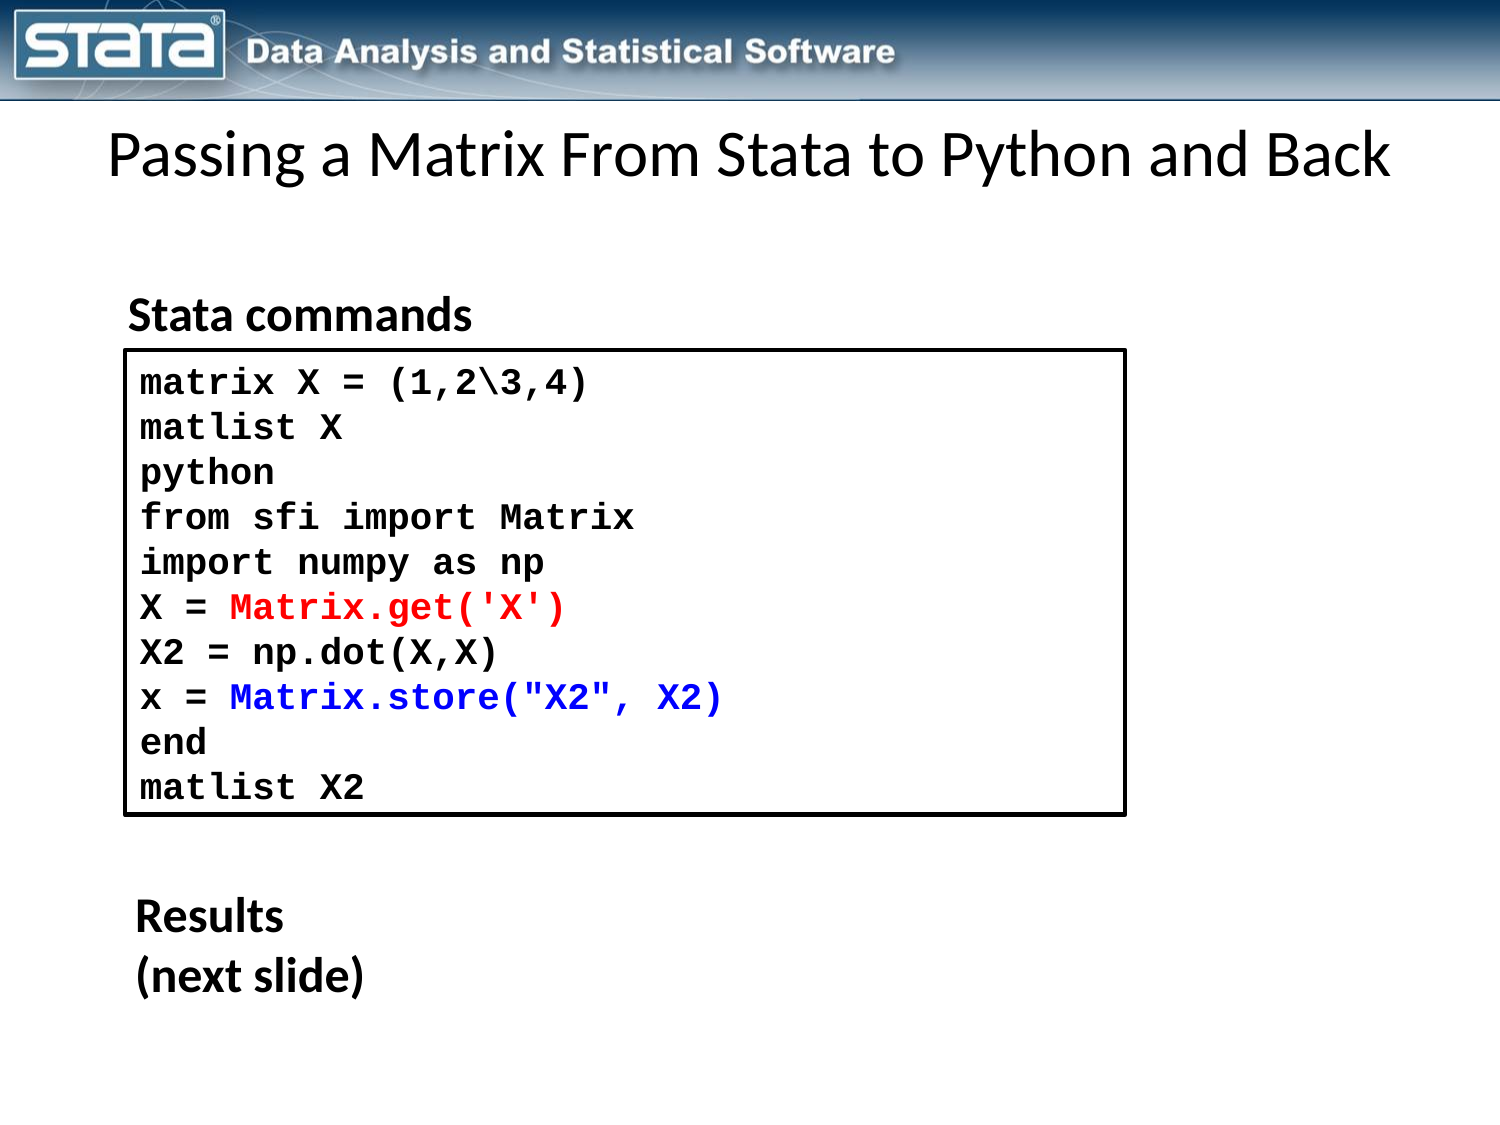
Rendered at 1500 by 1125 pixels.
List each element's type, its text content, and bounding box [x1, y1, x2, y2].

text_box Results (next slide) [120, 874, 381, 1010]
text_box Stata commands [113, 274, 488, 350]
text_box matrix X = (1,2\3,4) matlist X python from sfi import Matrix import numpy as np X = Matrix.get('X') X2 = np.dot(X,X) x = Matrix.store("X2", X2) end matlist X2 [125, 349, 1125, 815]
picture [0, 0, 1500, 99]
title Passing a Matrix From Stata to Python and Back [0, 99, 1500, 200]
